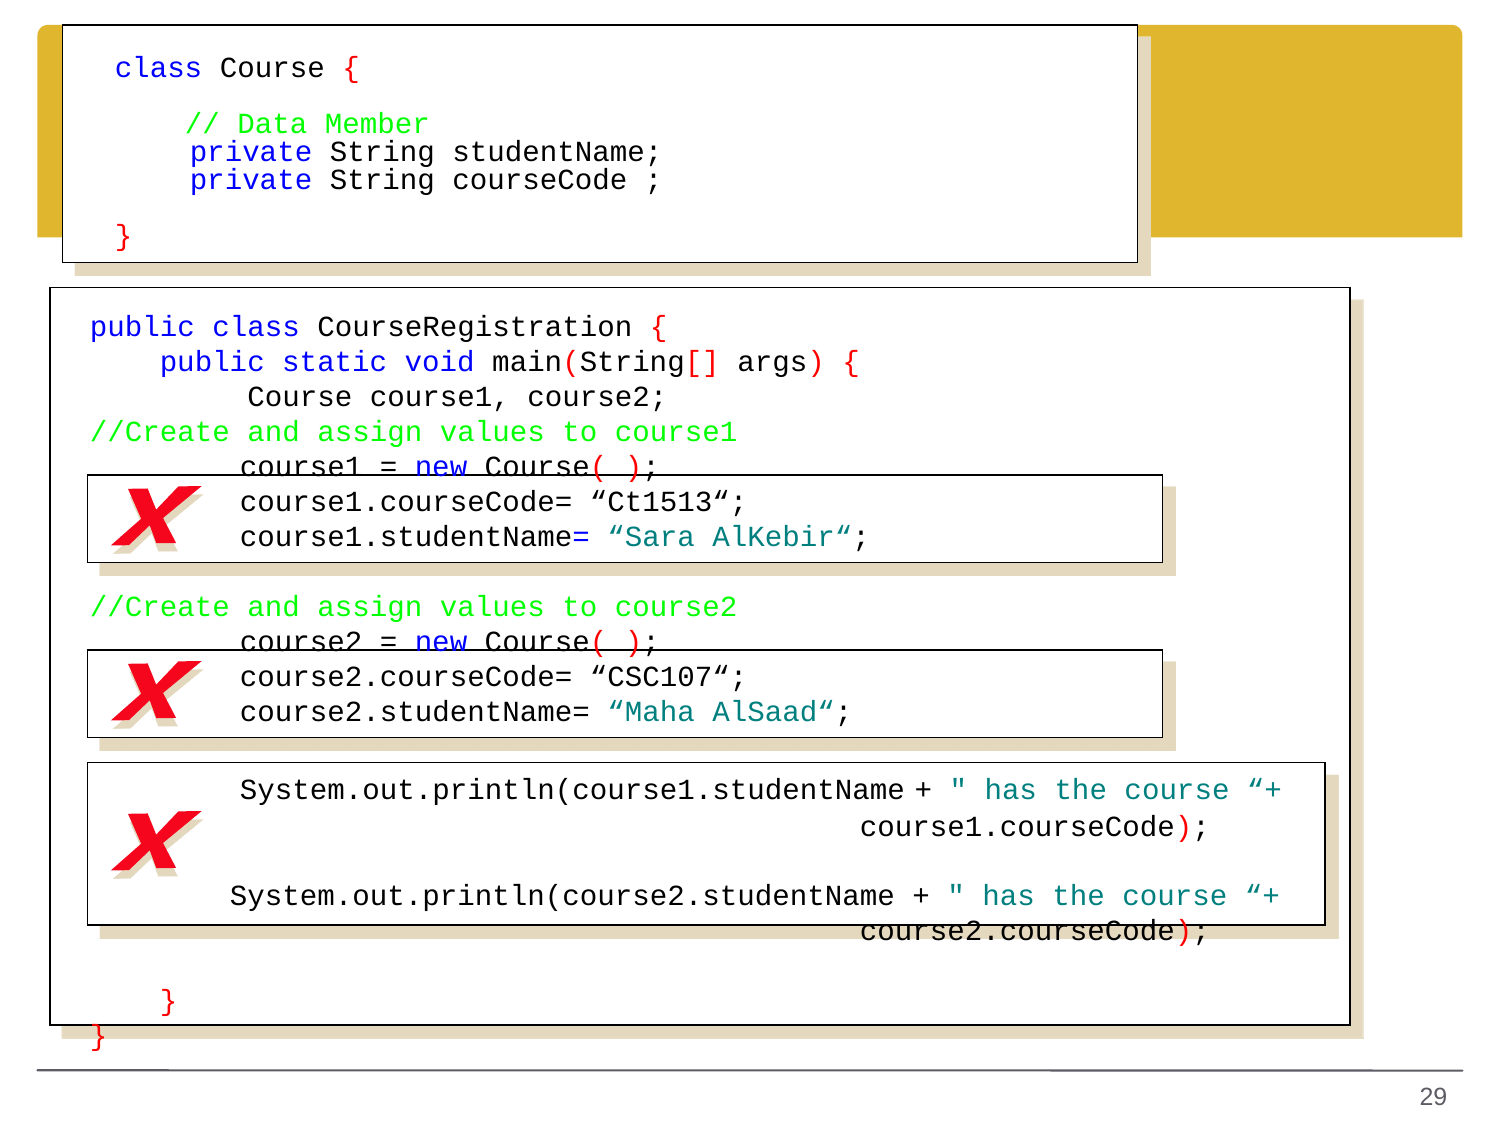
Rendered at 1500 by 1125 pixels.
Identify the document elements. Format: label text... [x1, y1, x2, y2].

text_box [112, 661, 200, 720]
text_box class Course { // Data Member private String studentName; private String courseCode ; } [99, 47, 963, 299]
slide_number 29 [1112, 1094, 1463, 1123]
text_box [62, 24, 1138, 263]
text_box public class CourseRegistration { public static void main(String[] args) { Course course1, course2; //Create and assign values to course1 course1 = new Course( ); course1.courseCode= “Ct1513“; course1.studentName= “Sara AlKebir“; //Create and assign values to course2 course2 = new Course( ); course2.courseCode= “CSC107“; course2.studentName= “Maha AlSaad“; System.out.println(course1.studentName + " has the course “+ course1.courseCode); System.out.println(course2.studentName + " has the course “+ course2.courseCode); } } [75, 299, 1463, 1094]
text_box [963, 287, 1350, 299]
text_box [112, 486, 200, 545]
text_box [112, 811, 200, 870]
text_box [50, 287, 99, 1025]
